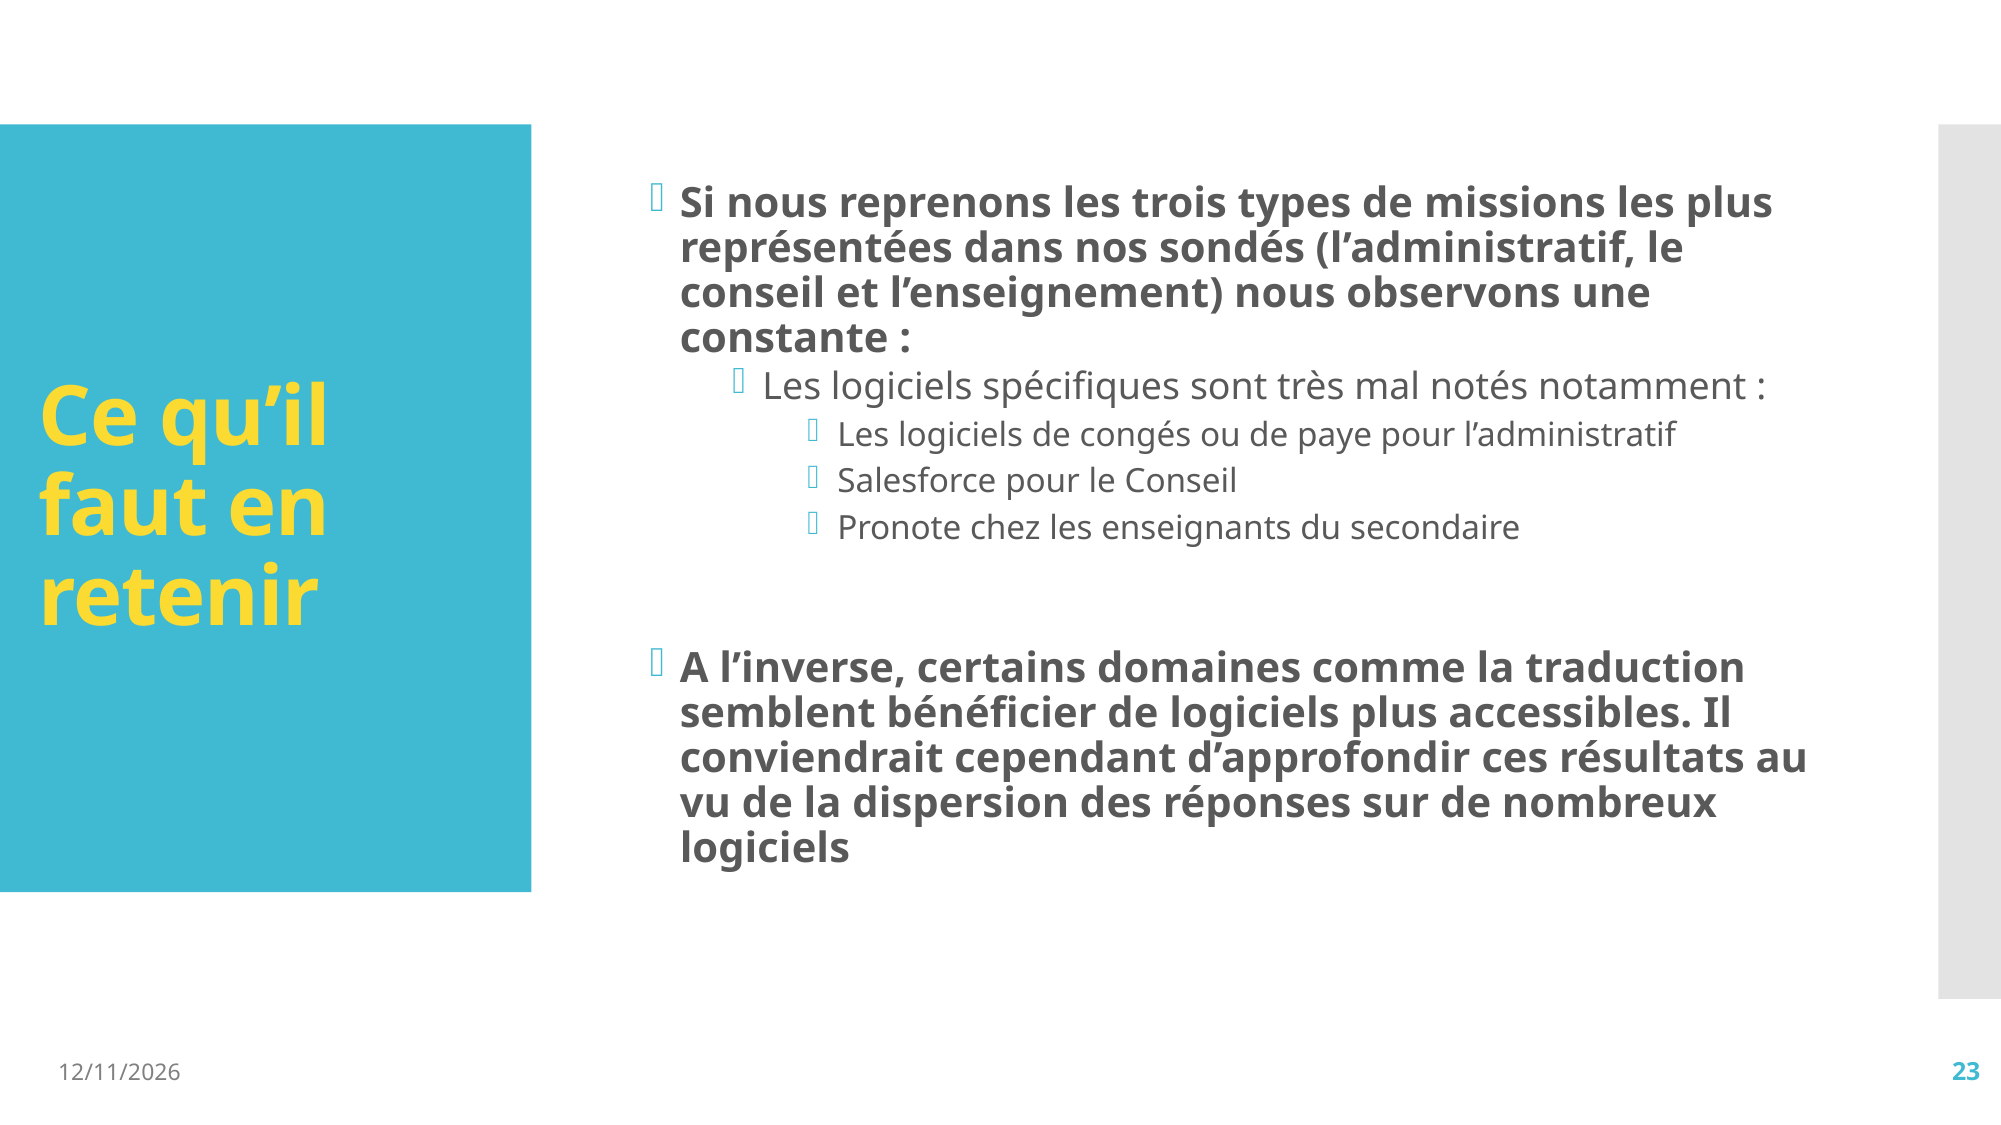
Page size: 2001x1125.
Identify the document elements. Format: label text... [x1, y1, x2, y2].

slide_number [43, 1042, 493, 1103]
list Si nous reprenons les trois types de missions les plus représentées dans nos sondés (l’administratif, le conseil et l’enseignement) nous observons une constante : Les logiciels spécifiques sont très mal notés notamment : Les logiciels de congés ou de paye pour l’administratif Salesforce pour le Conseil Pronote chez les enseignants du secondaire A l’inverse, certains domaines comme la traduction semblent bénéficier de logiciels plus accessibles. Il conviendrait cependant d’approfondir ces résultats au vu de la dispersion des réponses sur de nombreux logiciels [634, 141, 1835, 982]
slide_number 23 [1744, 1042, 1996, 1103]
title Ce qu’il faut en retenir [23, 130, 508, 886]
